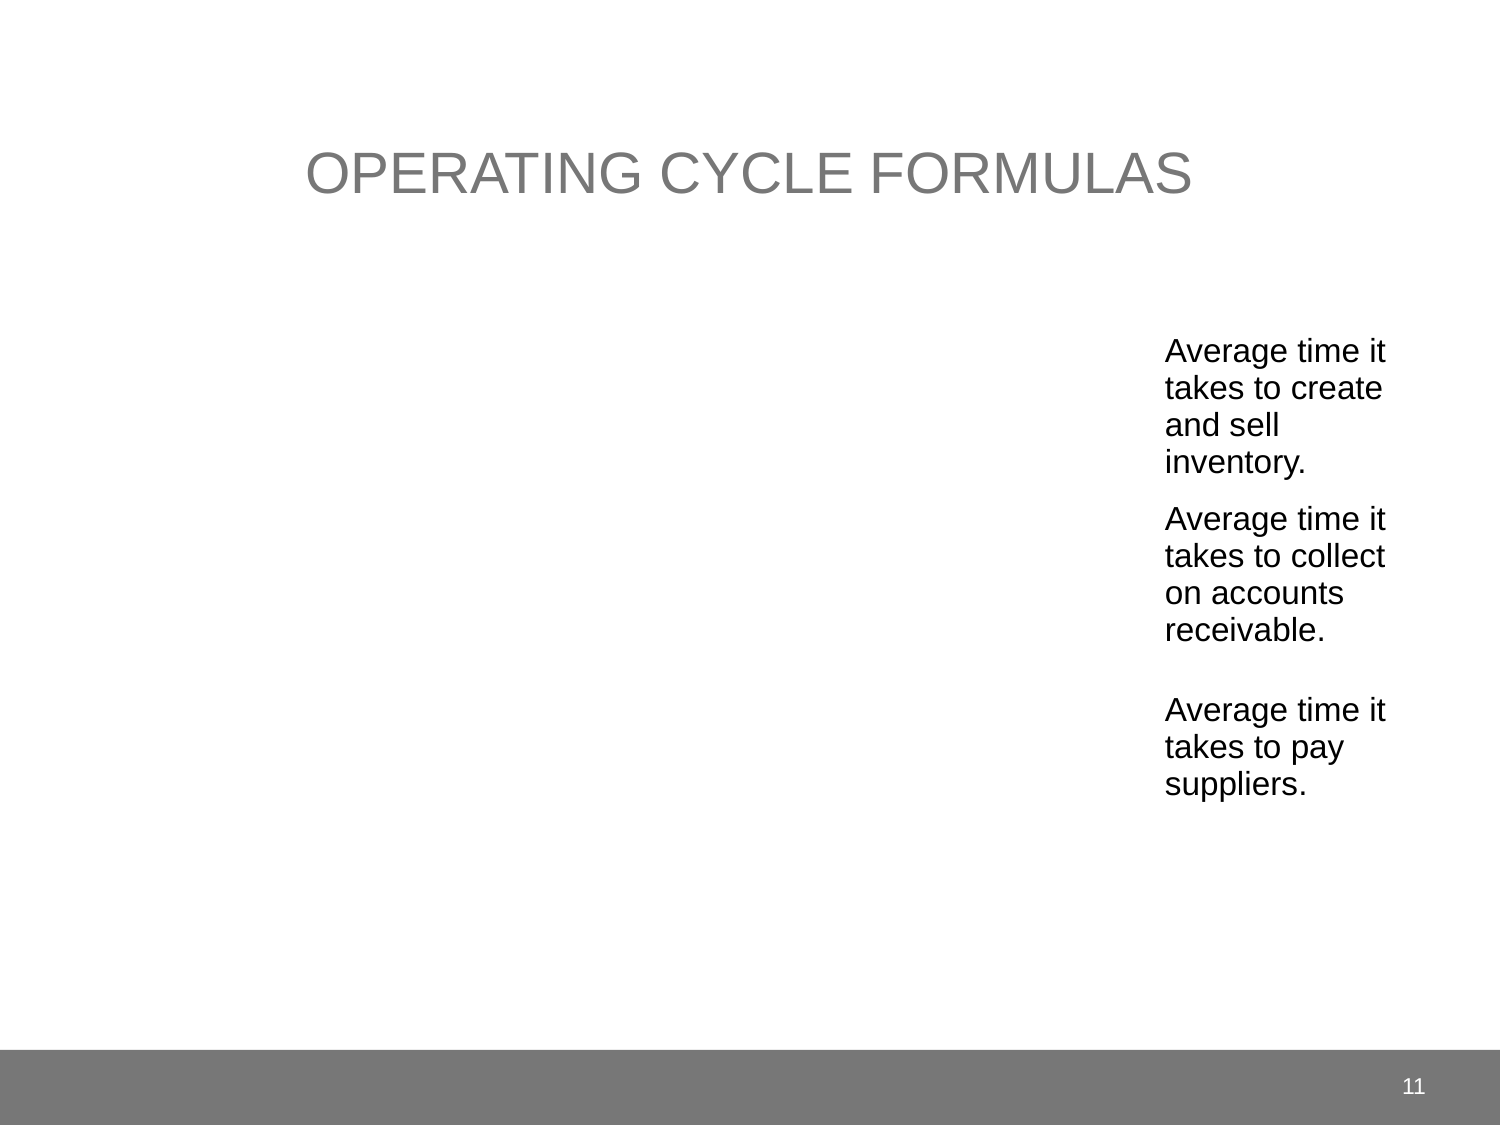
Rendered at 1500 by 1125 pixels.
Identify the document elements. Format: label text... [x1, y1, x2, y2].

title Operating Cycle Formulas [62, 24, 1437, 213]
slide_number 11 [1312, 1055, 1442, 1116]
